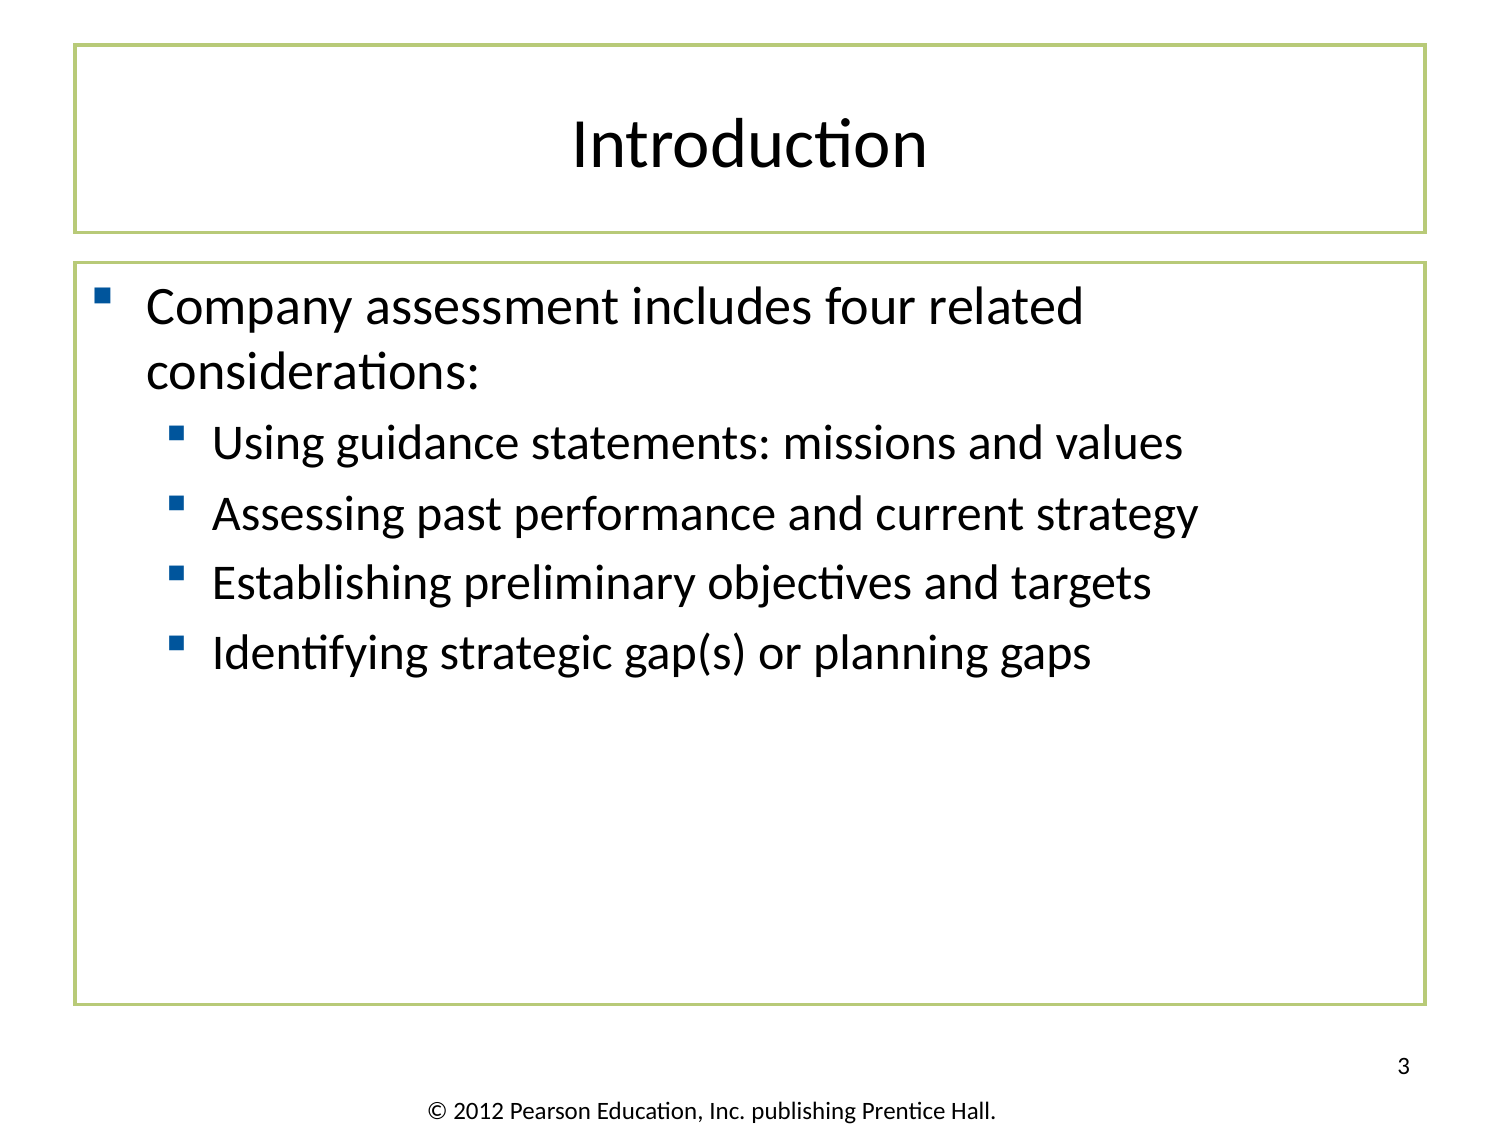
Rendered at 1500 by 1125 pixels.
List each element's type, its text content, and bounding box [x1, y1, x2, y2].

list Company assessment includes four related considerations: Using guidance statements: missions and values Assessing past performance and current strategy Establishing preliminary objectives and targets Identifying strategic gap(s) or planning gaps [73, 261, 1427, 1006]
title Introduction [73, 43, 1427, 234]
slide_number 3 [1074, 1042, 1425, 1103]
